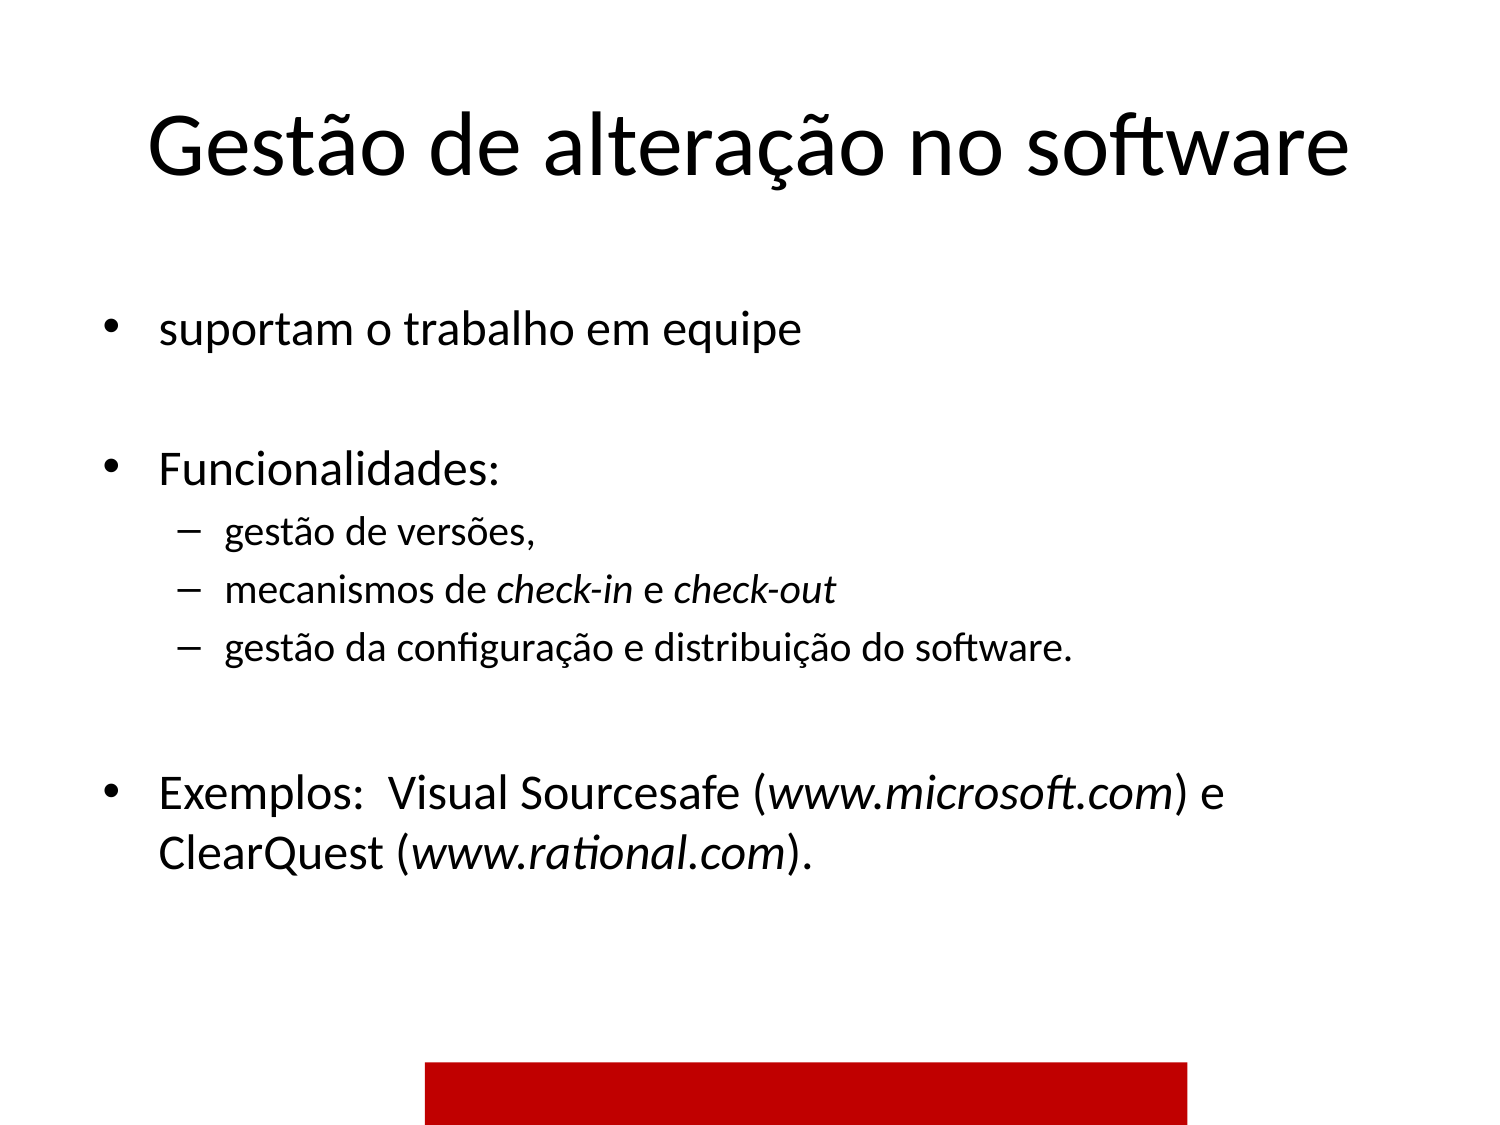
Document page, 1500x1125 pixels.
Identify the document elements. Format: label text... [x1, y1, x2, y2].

text_box [423, 1060, 1190, 1125]
list suportam o trabalho em equipe Funcionalidades: gestão de versões, mecanismos de check-in e check-out gestão da configuração e distribuição do software. Exemplos: Visual Sourcesafe (www.microsoft.com) e ClearQuest (www.rational.com). [87, 287, 1438, 1075]
title Gestão de alteração no software [75, 45, 1425, 233]
